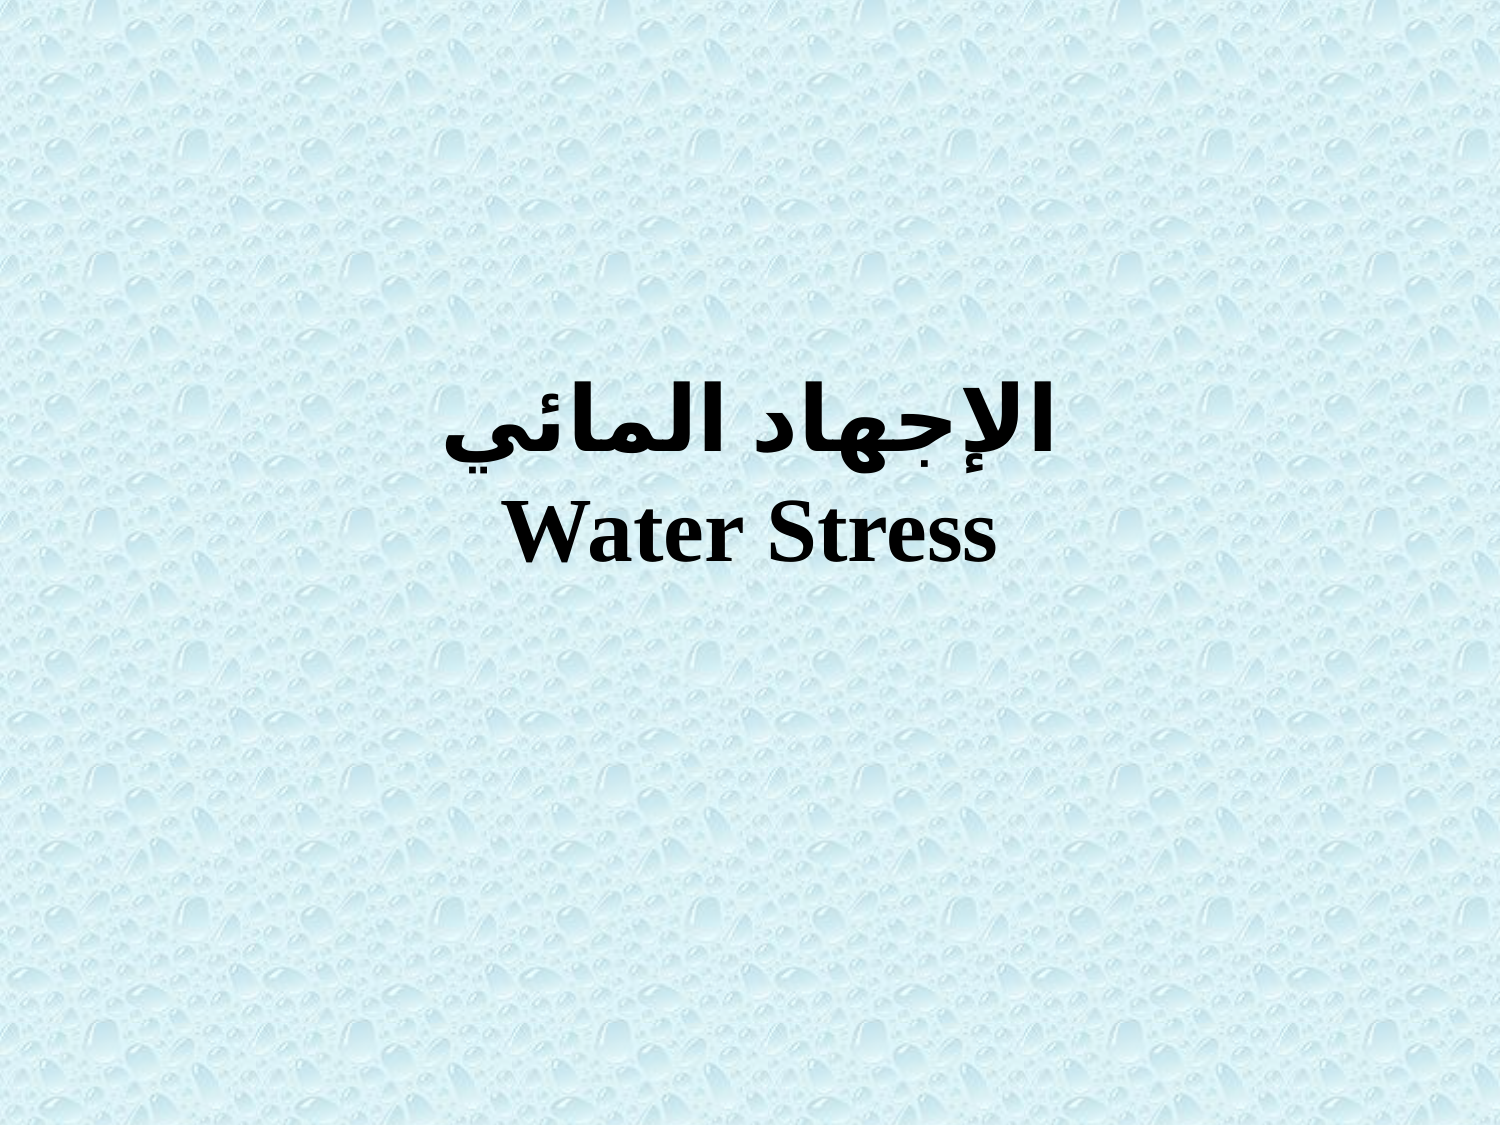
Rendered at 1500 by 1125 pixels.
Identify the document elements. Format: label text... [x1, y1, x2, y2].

title الإجهاد المائي Water Stress [112, 349, 1388, 591]
